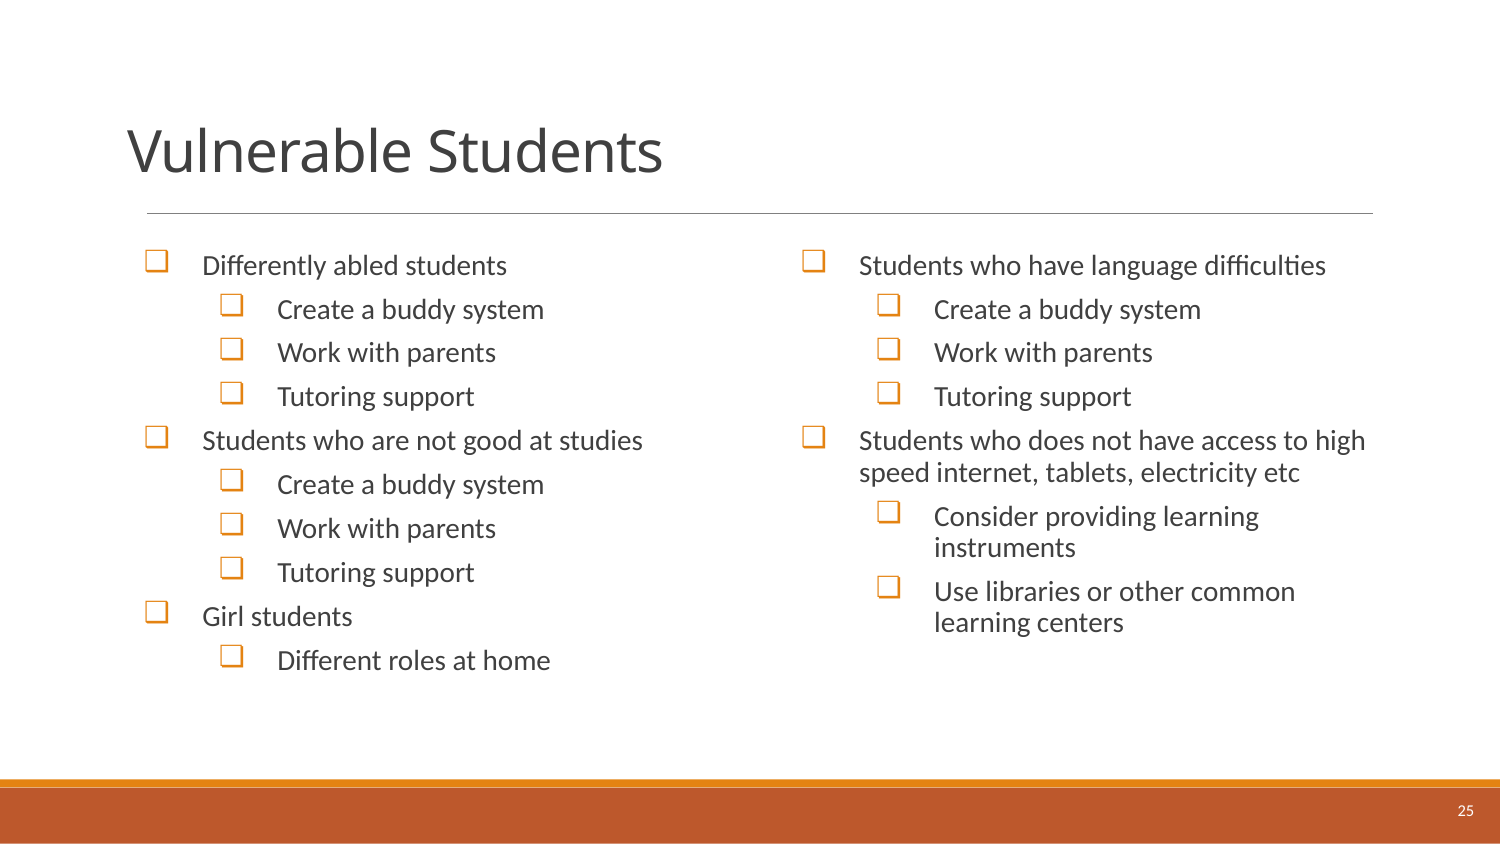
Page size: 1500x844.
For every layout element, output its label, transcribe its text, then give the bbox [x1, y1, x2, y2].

title Vulnerable Students [127, 80, 899, 184]
list Differently abled students Create a buddy system Work with parents Tutoring support Students who are not good at studies Create a buddy system Work with parents Tutoring support Girl students Different roles at home [127, 250, 716, 755]
list Students who have language difficulties Create a buddy system Work with parents Tutoring support Students who does not have access to high speed internet, tablets, electricity etc Consider providing learning instruments Use libraries or other common learning centers [784, 250, 1373, 755]
slide_number 25 [1431, 776, 1500, 844]
